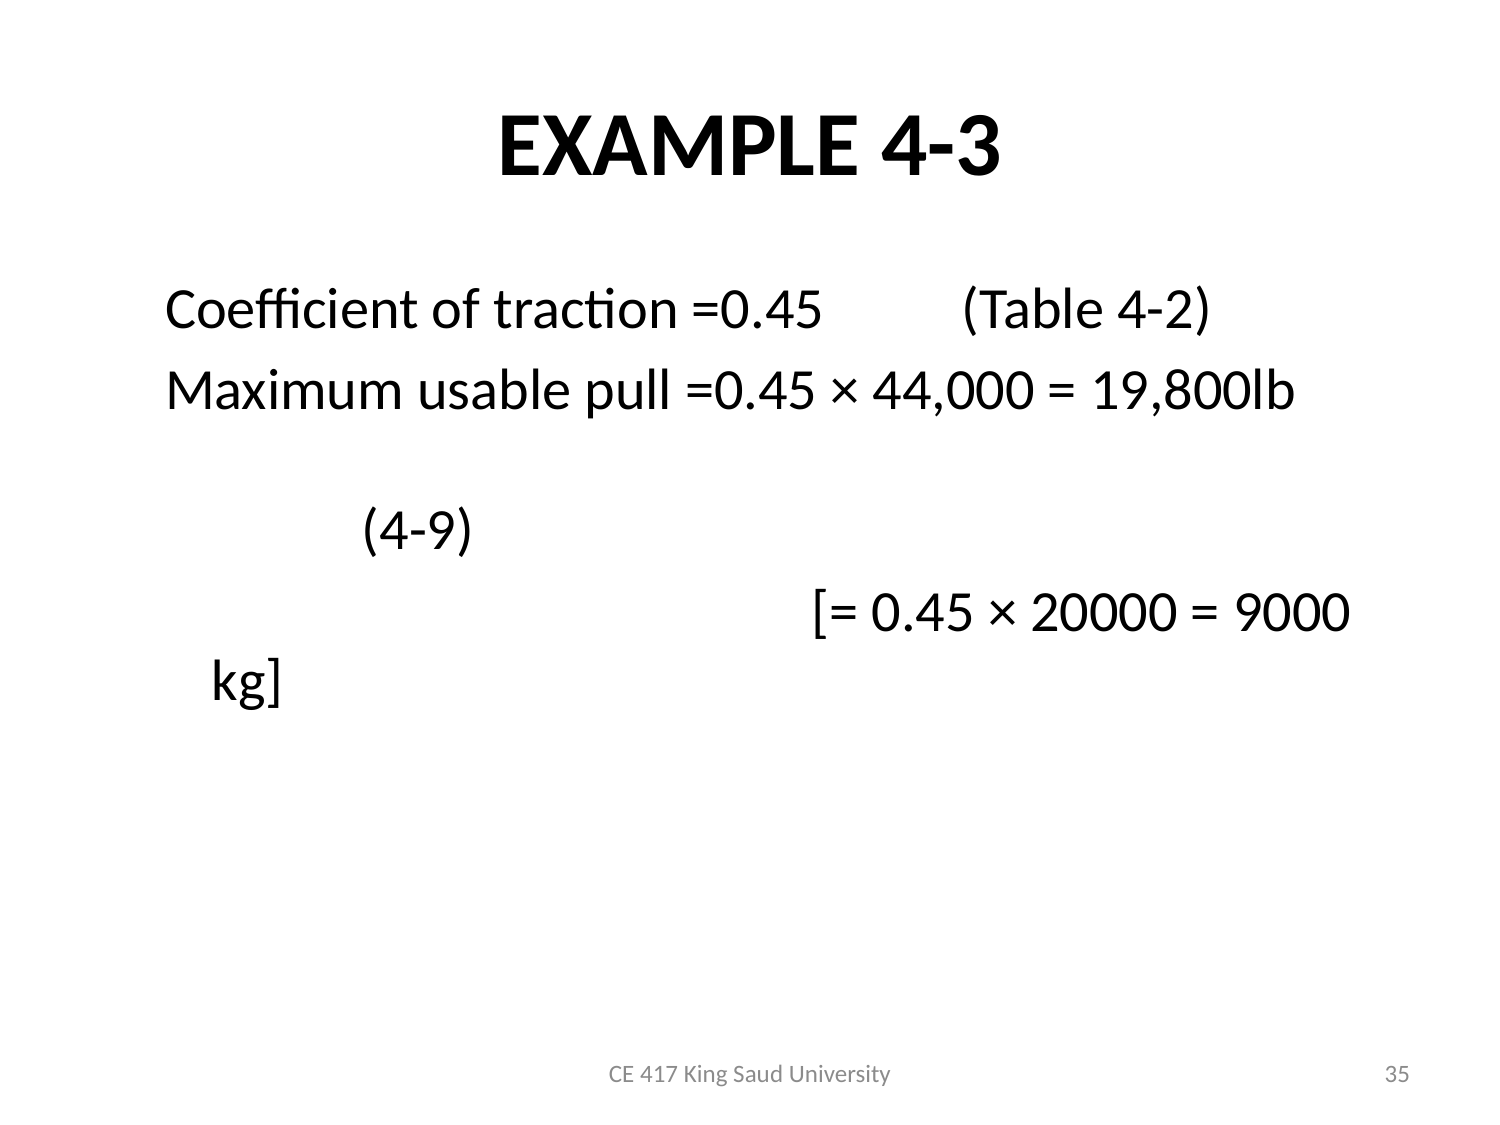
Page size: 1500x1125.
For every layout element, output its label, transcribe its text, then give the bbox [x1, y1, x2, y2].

footer CE 417 King Saud University [512, 1042, 988, 1103]
title EXAMPLE 4-3 [75, 45, 1425, 233]
slide_number 35 [1074, 1042, 1425, 1103]
list Coefficient of traction =0.45 (Table 4-2) Maximum usable pull =0.45 × 44,000 = 19,800lb (4-9) [= 0.45 × 20000 = 9000 kg] [75, 262, 1425, 1005]
